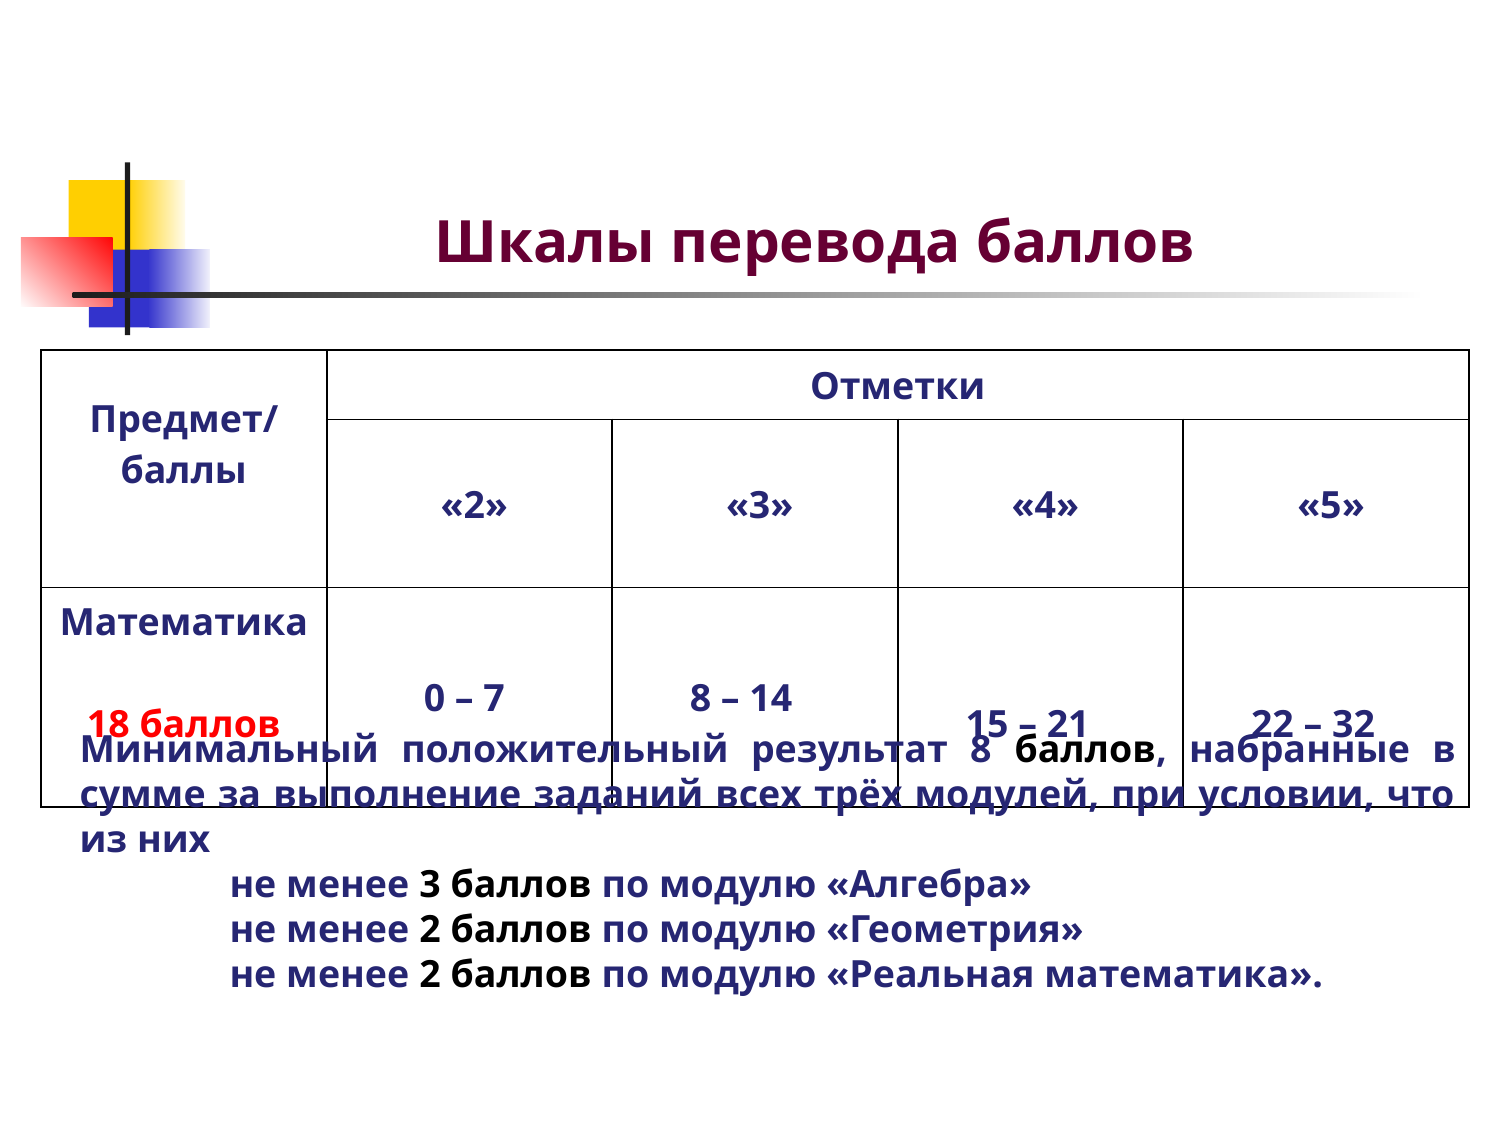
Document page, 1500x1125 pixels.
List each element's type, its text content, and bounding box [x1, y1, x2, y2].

table_header Предмет/ баллы [42, 351, 326, 587]
table_cell 8 – 14 [613, 588, 897, 717]
title Шкалы перевода баллов [175, 140, 1455, 282]
text_box Минимальный положительный результат 8 баллов, набранные в сумме за выполнение заданий всех трёх модулей, при условии, что из них не менее 3 баллов по модулю «Алгебра» не менее 2 баллов по модулю «Геометрия» не менее 2 баллов по модулю «Реальная математика». [64, 717, 1471, 1003]
table_cell 0 – 7 [328, 588, 611, 717]
table_header Отметки [328, 351, 1468, 419]
table_cell «3» [613, 420, 897, 587]
table_cell «4» [899, 420, 1182, 587]
table_cell 22 – 32 [1184, 588, 1468, 717]
table_cell «2» [328, 420, 611, 587]
table_cell Математика 18 баллов [42, 588, 326, 806]
table_cell 15 – 21 [899, 588, 1182, 717]
table_cell «5» [1184, 420, 1468, 587]
